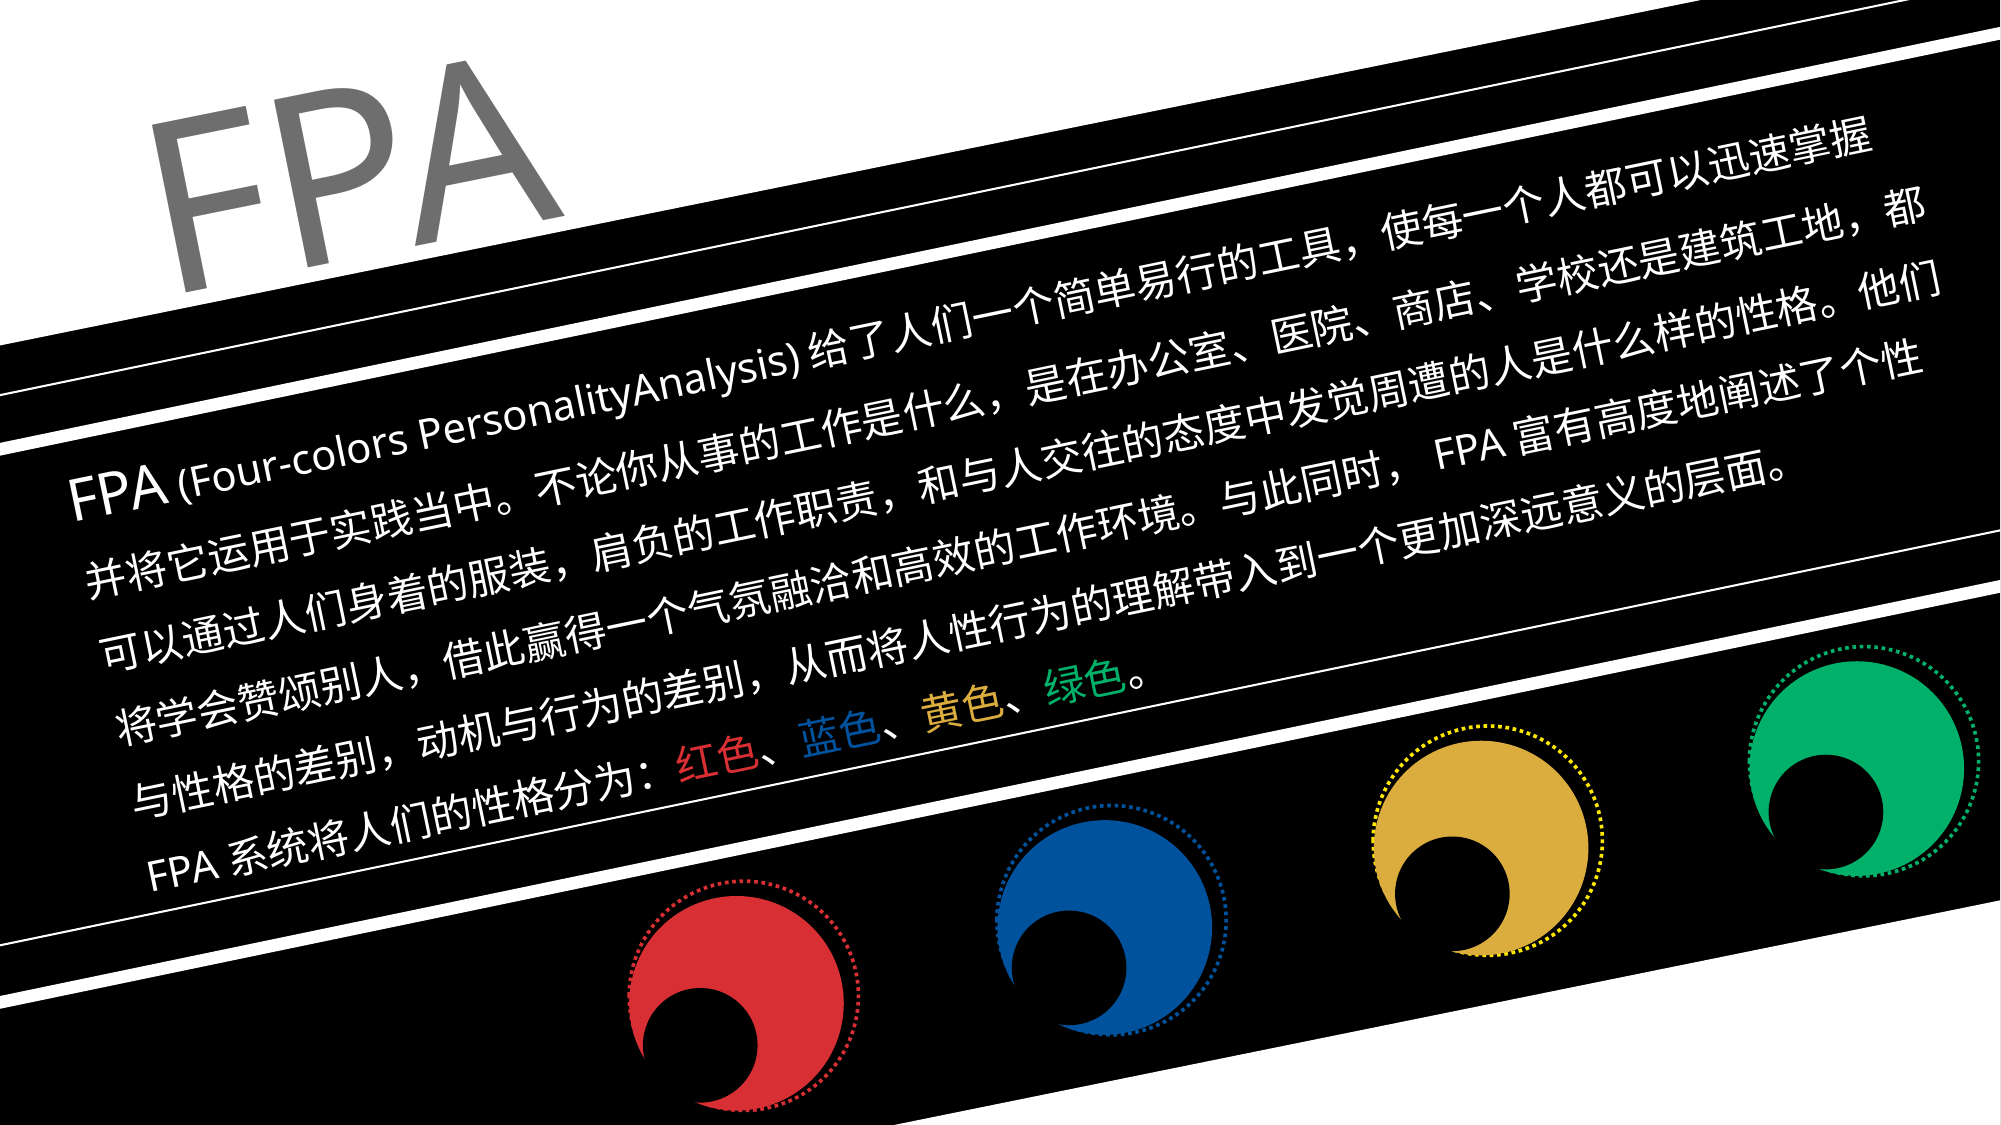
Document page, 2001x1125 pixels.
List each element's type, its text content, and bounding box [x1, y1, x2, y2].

text_box [0, 532, 2000, 1004]
text_box [0, 0, 381, 347]
text_box [538, 0, 1707, 228]
text_box FPA [100, 0, 592, 355]
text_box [1373, 725, 1603, 956]
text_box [1749, 646, 1979, 876]
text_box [996, 805, 1227, 1035]
text_box [0, 0, 2000, 947]
text_box [888, 899, 2000, 1125]
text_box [629, 881, 859, 1111]
